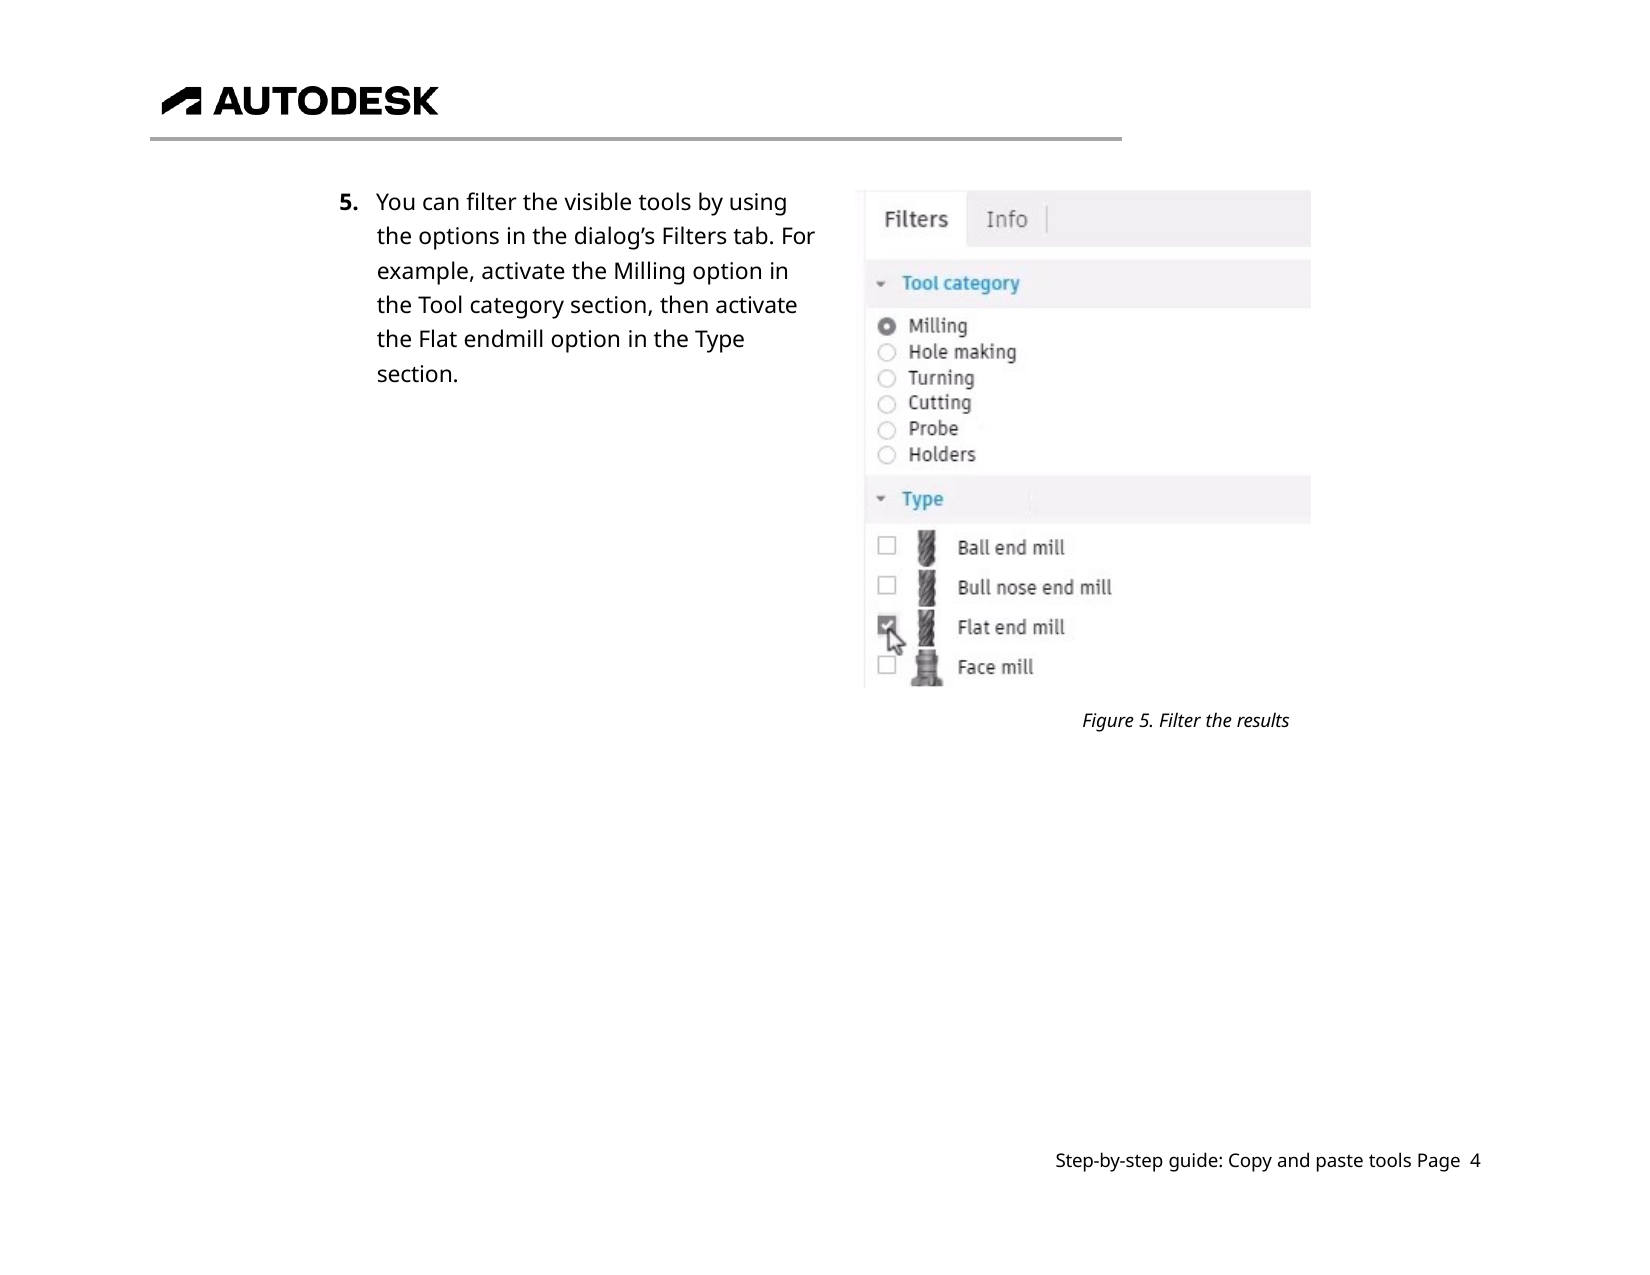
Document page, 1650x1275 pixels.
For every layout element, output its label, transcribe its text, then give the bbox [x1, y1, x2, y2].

picture [854, 189, 1311, 689]
picture [161, 86, 439, 115]
text_box 5. You can filter the visible tools by using the options in the dialog’s Filters tab. For example, activate the Milling option in the Tool category section, then activate the Flat endmill option in the Type section. [337, 178, 824, 387]
text_box Figure 5. Filter the results [1080, 706, 1313, 731]
slide_number Step-by-step guide: Copy and paste tools Page 10 [1053, 1145, 1509, 1275]
